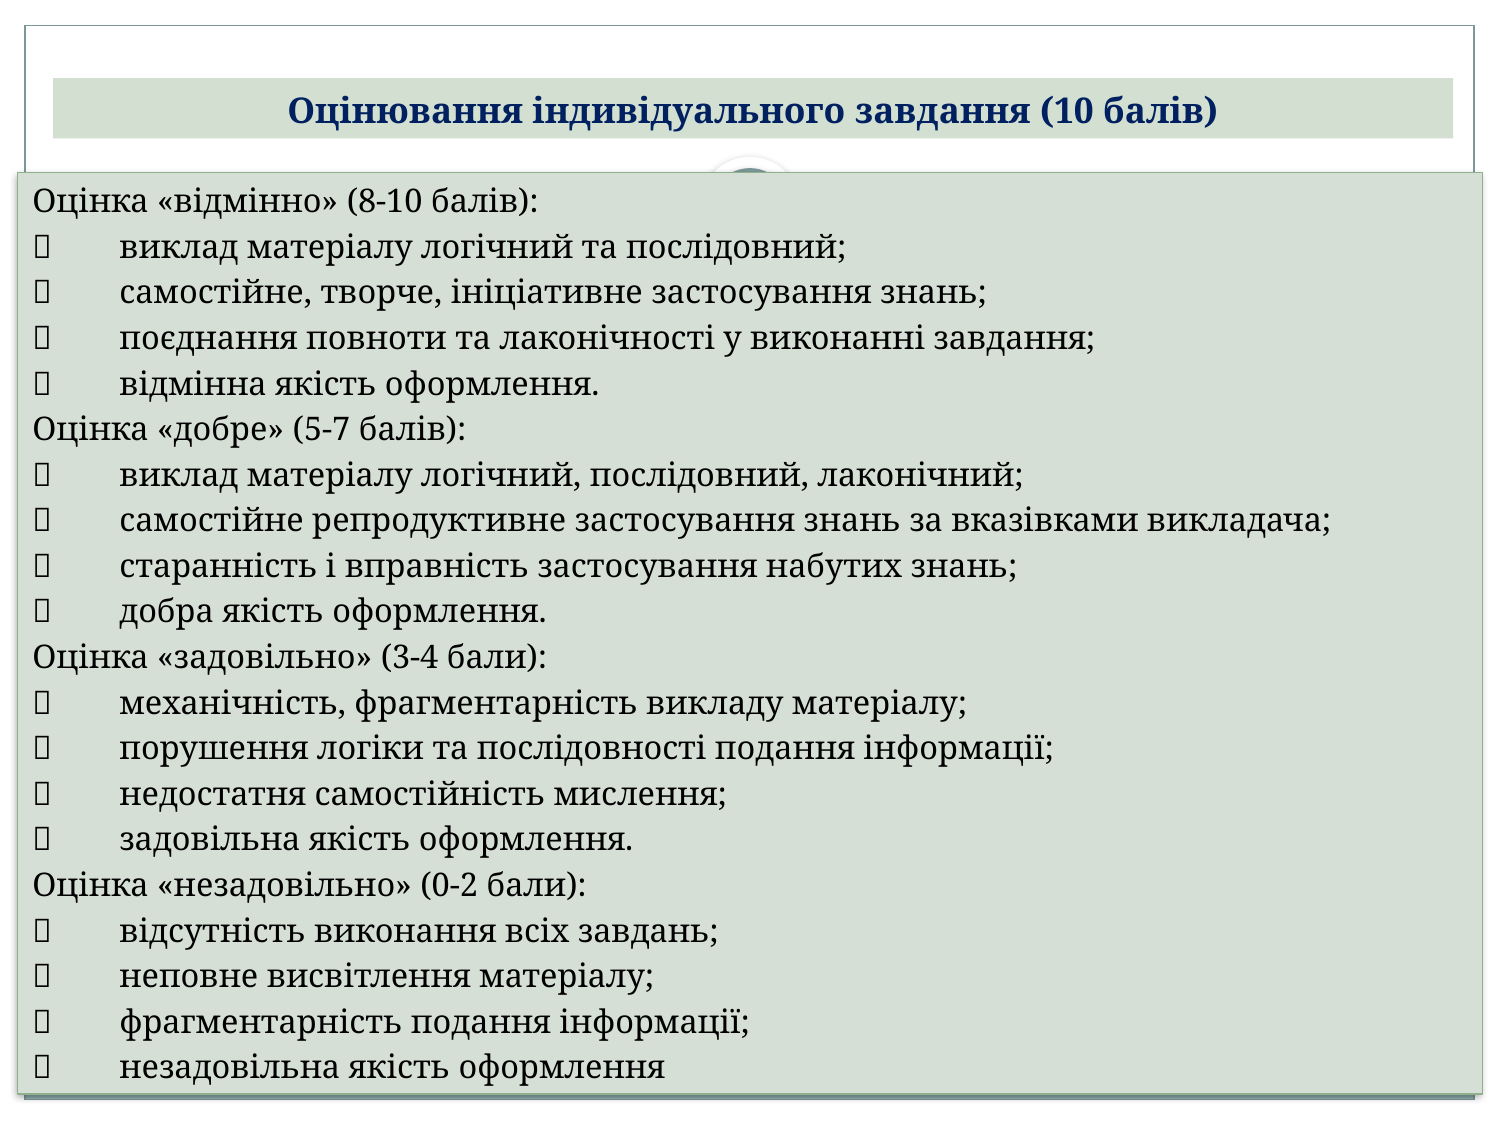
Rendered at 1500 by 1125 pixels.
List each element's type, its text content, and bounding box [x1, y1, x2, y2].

list Оцінка «відмінно» (8-10 балів):  виклад матеріалу логічний та послідовний;  самостійне, творче, ініціативне застосування знань;  поєднання повноти та лаконічності у виконанні завдання;  відмінна якість оформлення. Оцінка «добре» (5-7 балів):  виклад матеріалу логічний, послідовний, лаконічний;  самостійне репродуктивне застосування знань за вказівками викладача;  старанність і вправність застосування набутих знань;  добра якість оформлення. Оцінка «задовільно» (3-4 бали):  механічність, фрагментарність викладу матеріалу;  порушення логіки та послідовності подання інформації;  недостатня самостійність мислення;  задовільна якість оформлення. Оцінка «незадовільно» (0-2 бали):  відсутність виконання всіх завдань;  неповне висвітлення матеріалу;  фрагментарність подання інформації;  незадовільна якість оформлення [17, 172, 1483, 1095]
title Оцінювання індивідуального завдання (10 балів) [53, 78, 1454, 139]
